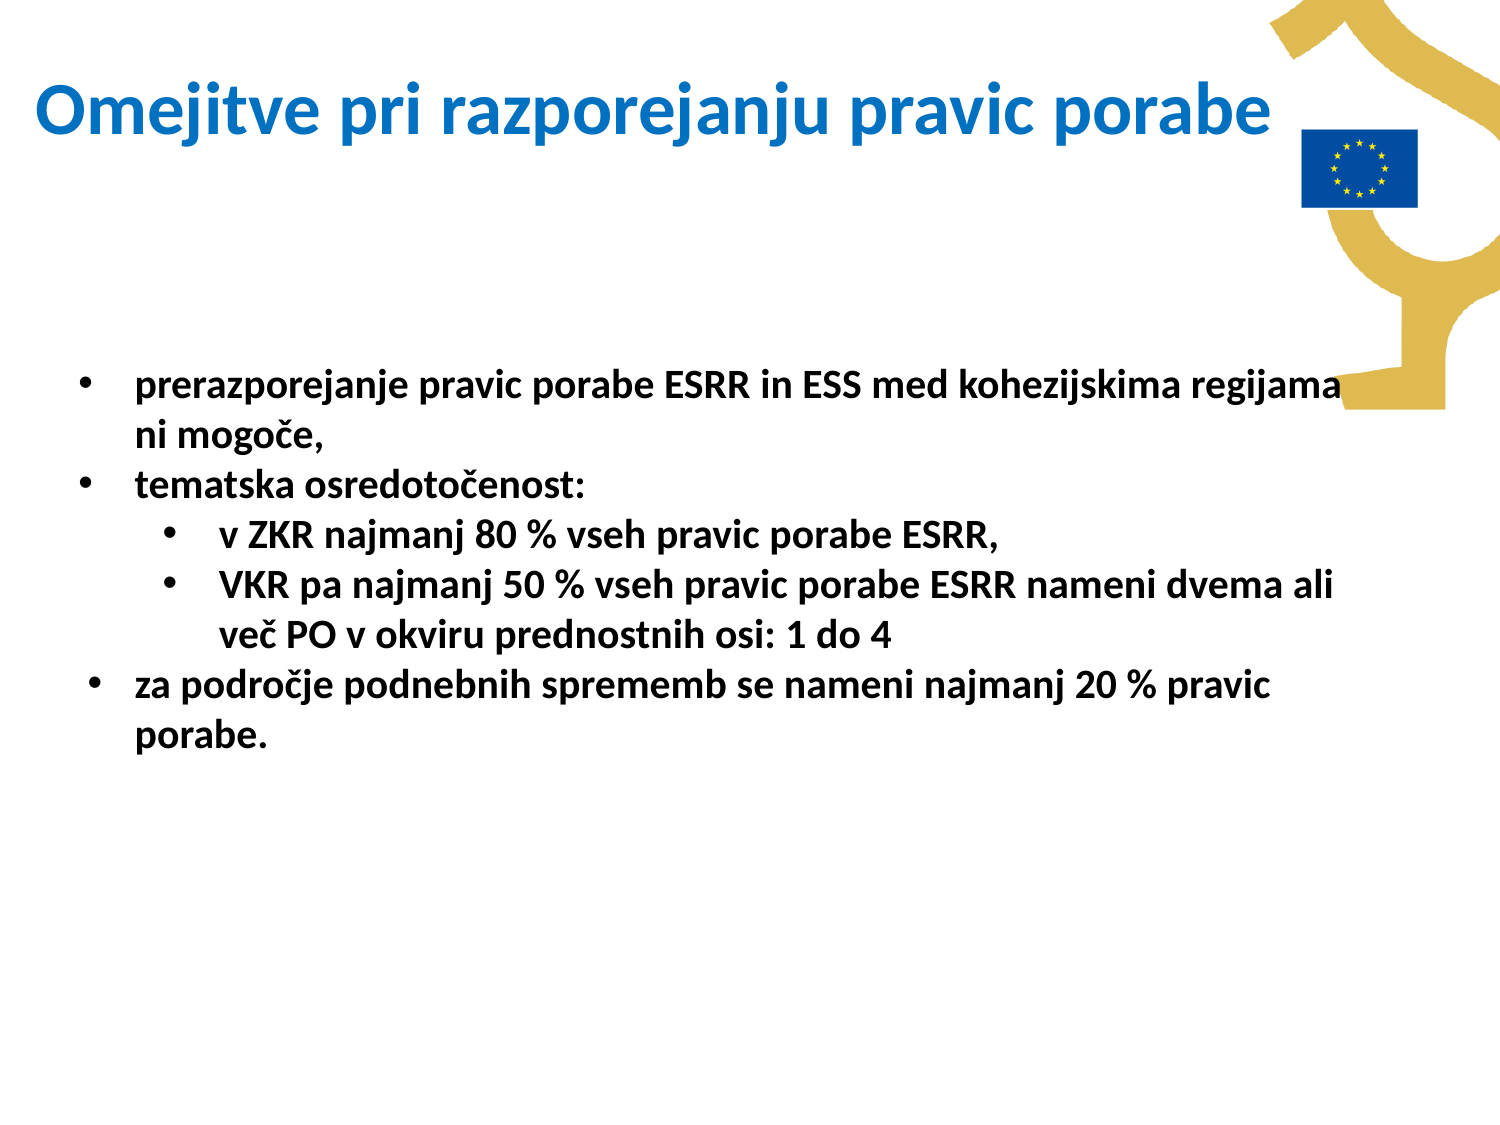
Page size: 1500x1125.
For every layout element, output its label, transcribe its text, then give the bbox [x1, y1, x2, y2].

picture [1269, 0, 1500, 410]
text_box prerazporejanje pravic porabe ESRR in ESS med kohezijskima regijama ni mogoče, tematska osredotočenost: v ZKR najmanj 80 % vseh pravic porabe ESRR, VKR pa najmanj 50 % vseh pravic porabe ESRR nameni dvema ali več PO v okviru prednostnih osi: 1 do 4 za področje podnebnih sprememb se nameni najmanj 20 % pravic porabe. [63, 349, 1386, 835]
text_box Omejitve pri razporejanju pravic porabe [17, 52, 1292, 157]
